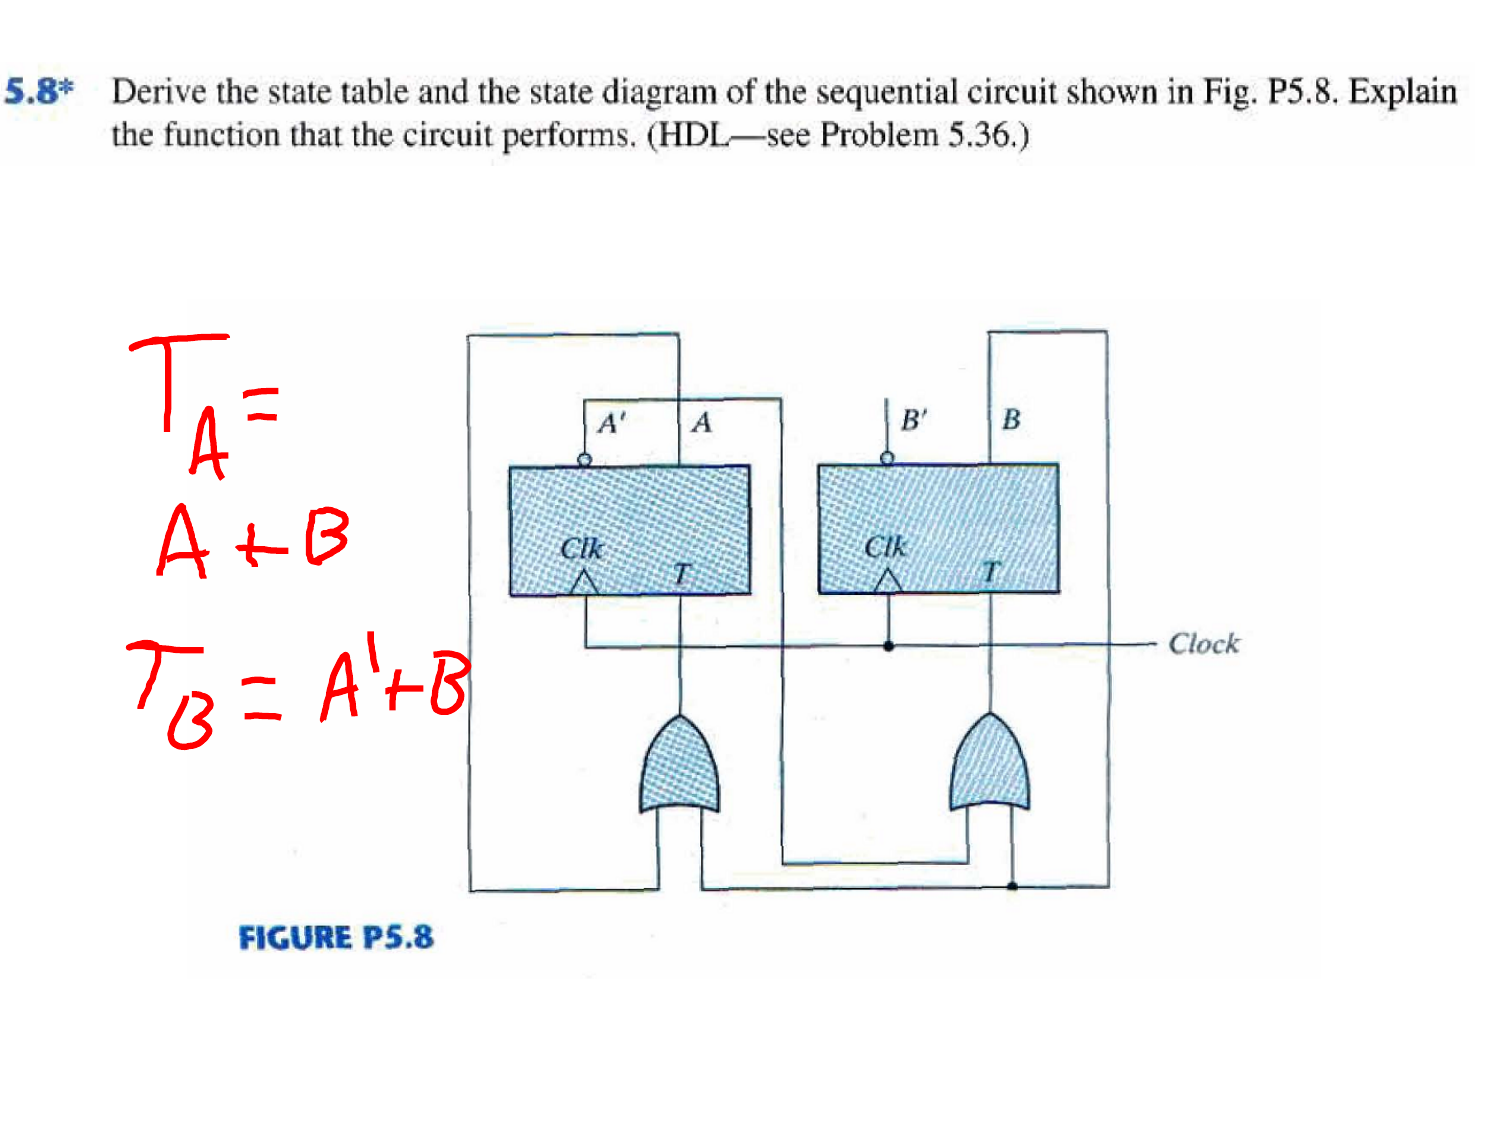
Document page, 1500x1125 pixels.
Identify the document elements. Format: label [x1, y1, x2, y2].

text_box [128, 336, 469, 748]
picture [0, 62, 1476, 167]
picture [187, 299, 1321, 979]
